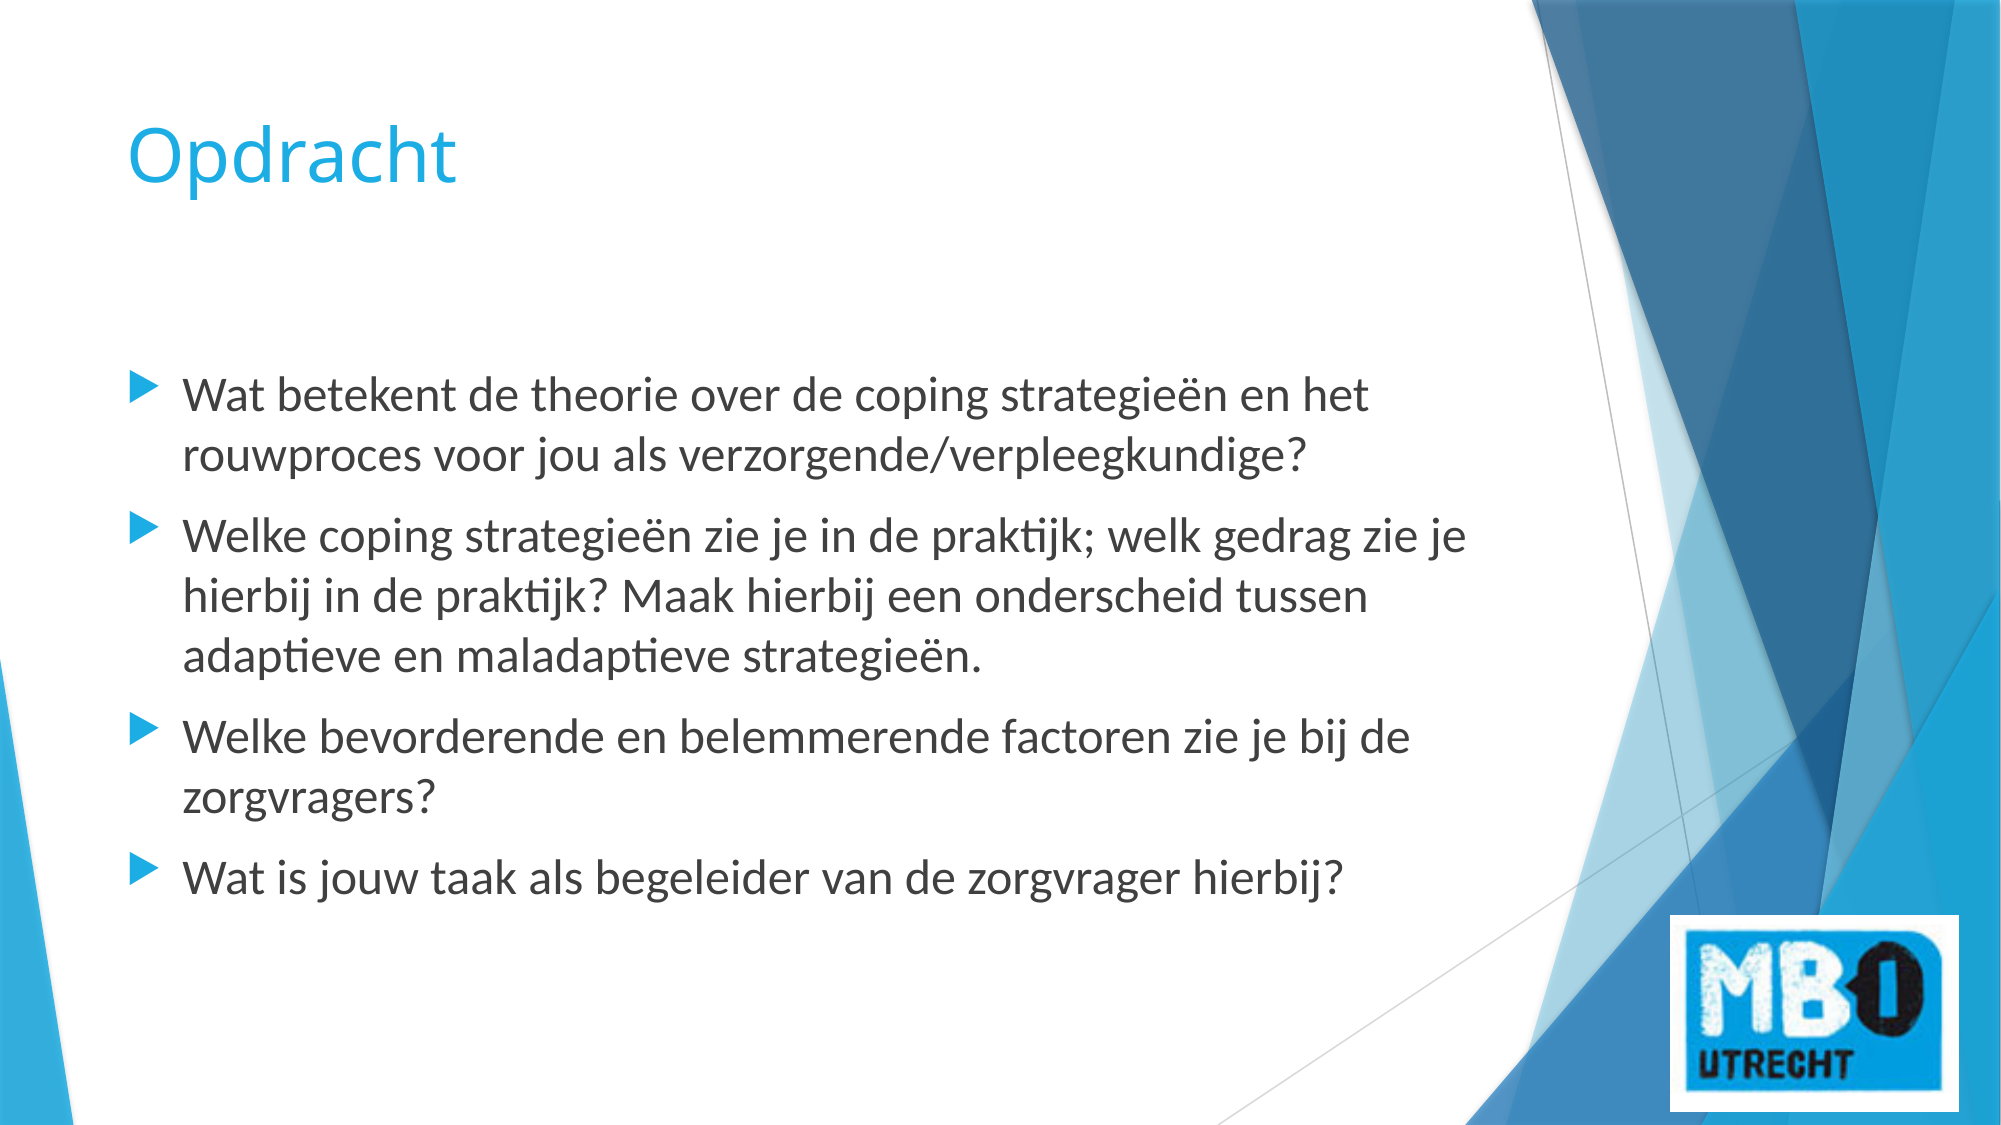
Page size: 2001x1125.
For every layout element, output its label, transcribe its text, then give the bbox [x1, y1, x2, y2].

title Opdracht [111, 99, 1522, 317]
list Wat betekent de theorie over de coping strategieën en het rouwproces voor jou als verzorgende/verpleegkundige? Welke coping strategieën zie je in de praktijk; welk gedrag zie je hierbij in de praktijk? Maak hierbij een onderscheid tussen adaptieve en maladaptieve strategieën. Welke bevorderende en belemmerende factoren zie je bij de zorgvragers? Wat is jouw taak als begeleider van de zorgvrager hierbij? [111, 354, 1522, 1073]
picture [1670, 914, 1959, 1112]
